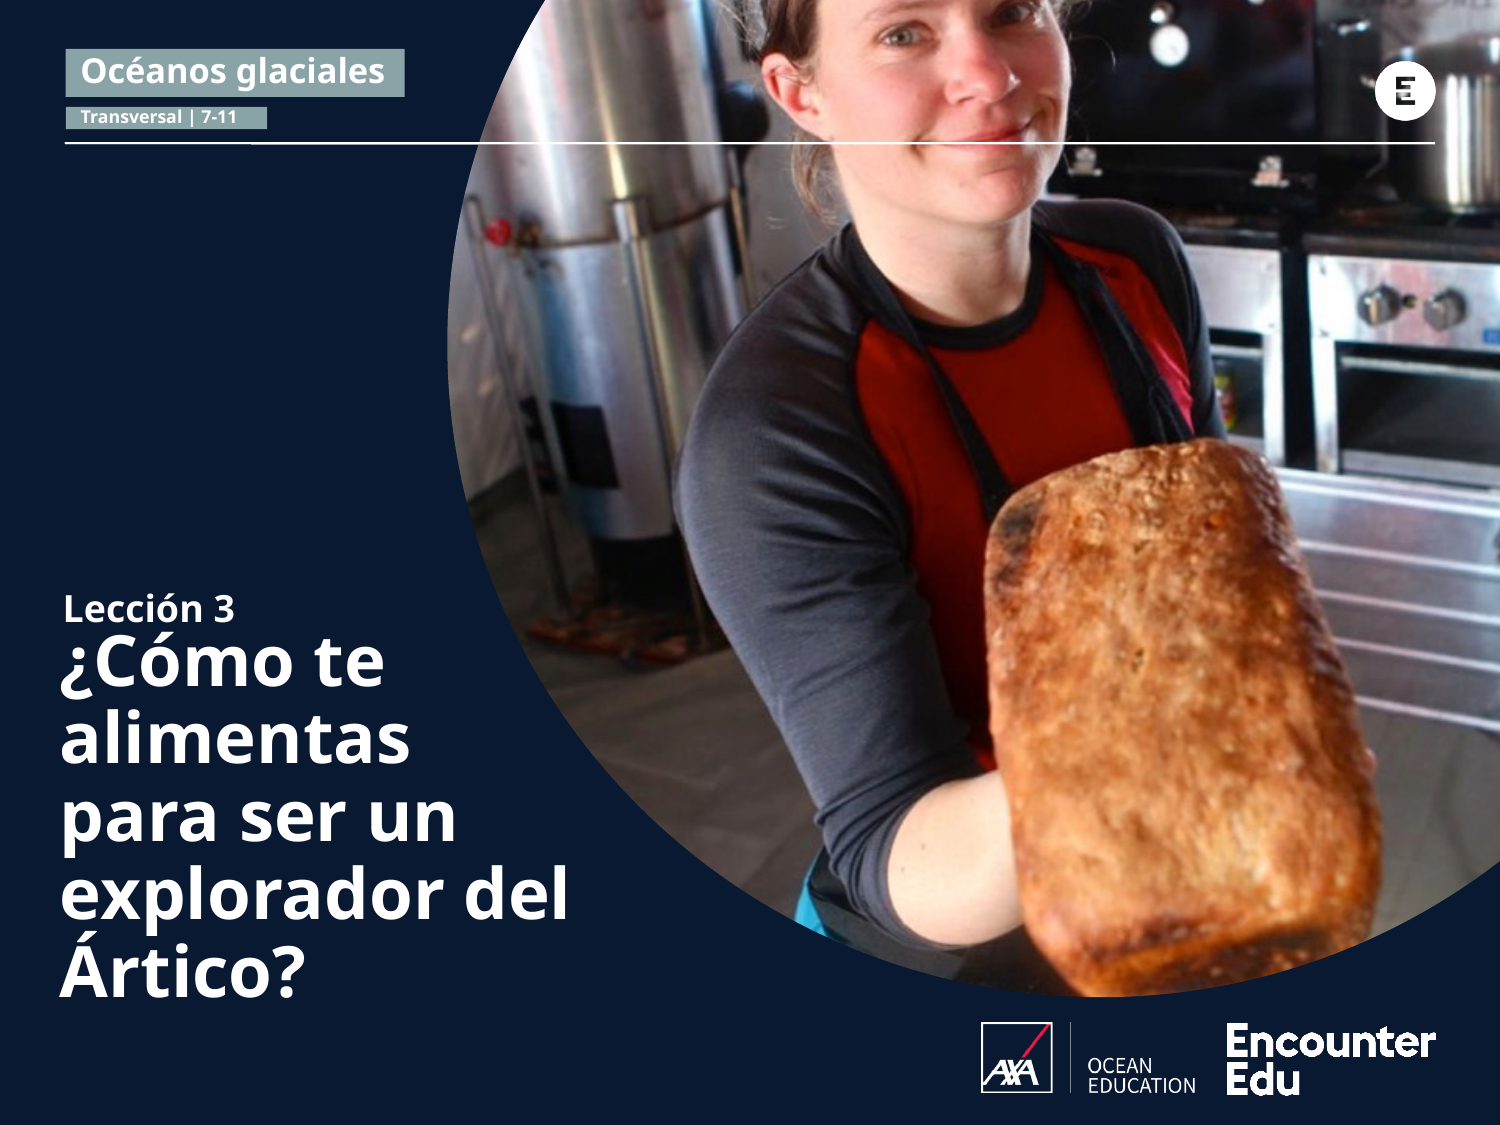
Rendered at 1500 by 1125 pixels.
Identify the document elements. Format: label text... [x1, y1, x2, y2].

picture [1373, 58, 1437, 123]
picture [1222, 1020, 1443, 1097]
list Transversal | 7-11 [65, 106, 268, 130]
text_box [447, 0, 1500, 998]
list Océanos glaciales [65, 48, 406, 98]
list ¿Cómo te alimentas para ser un explorador del Ártico? [51, 614, 641, 962]
list Lección 3 [54, 582, 445, 614]
picture [981, 1021, 1195, 1093]
